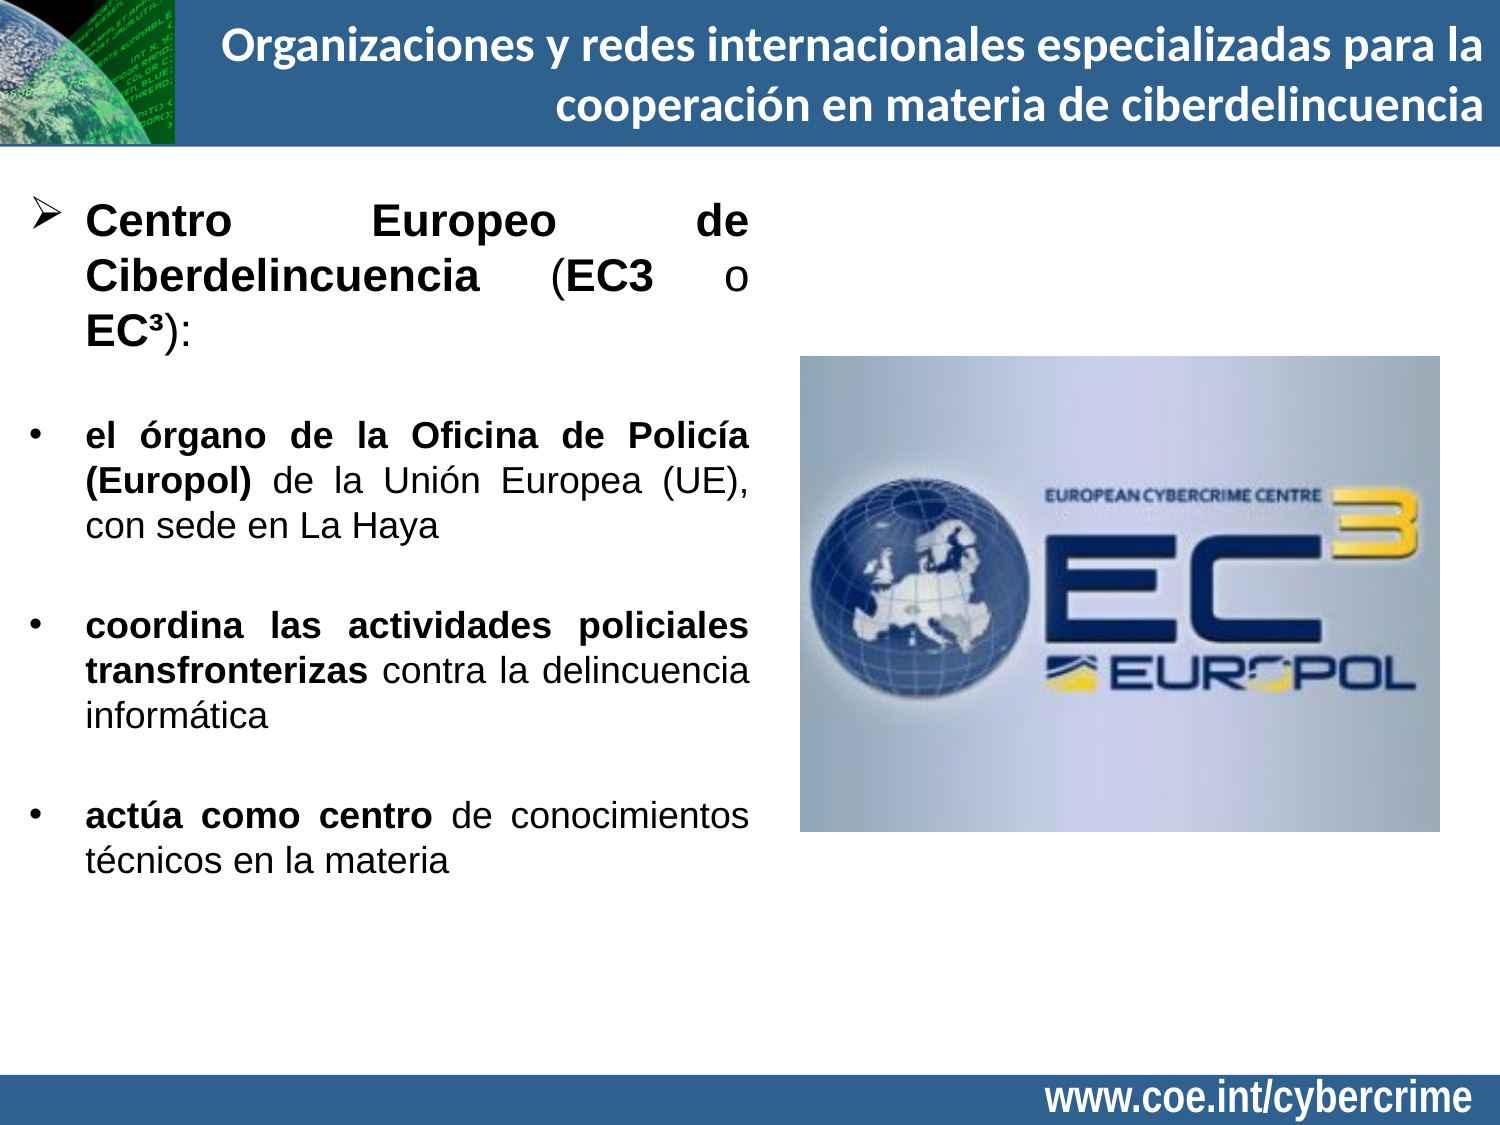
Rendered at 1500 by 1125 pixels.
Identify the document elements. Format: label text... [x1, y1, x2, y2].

picture [800, 356, 1441, 832]
text_box www.coe.int/cybercrime [1030, 1059, 1500, 1125]
picture [0, 0, 175, 144]
text_box Centro Europeo de Ciberdelincuencia (EC3 o EC³): el órgano de la Oficina de Policía (Europol) de la Unión Europea (UE), con sede en La Haya coordina las actividades policiales transfronterizas contra la delincuencia informática actúa como centro de conocimientos técnicos en la materia [14, 183, 765, 889]
text_box [0, 1073, 1030, 1125]
text_box Organizaciones y redes internacionales especializadas para la cooperación en materia de ciberdelincuencia [177, 0, 1500, 149]
